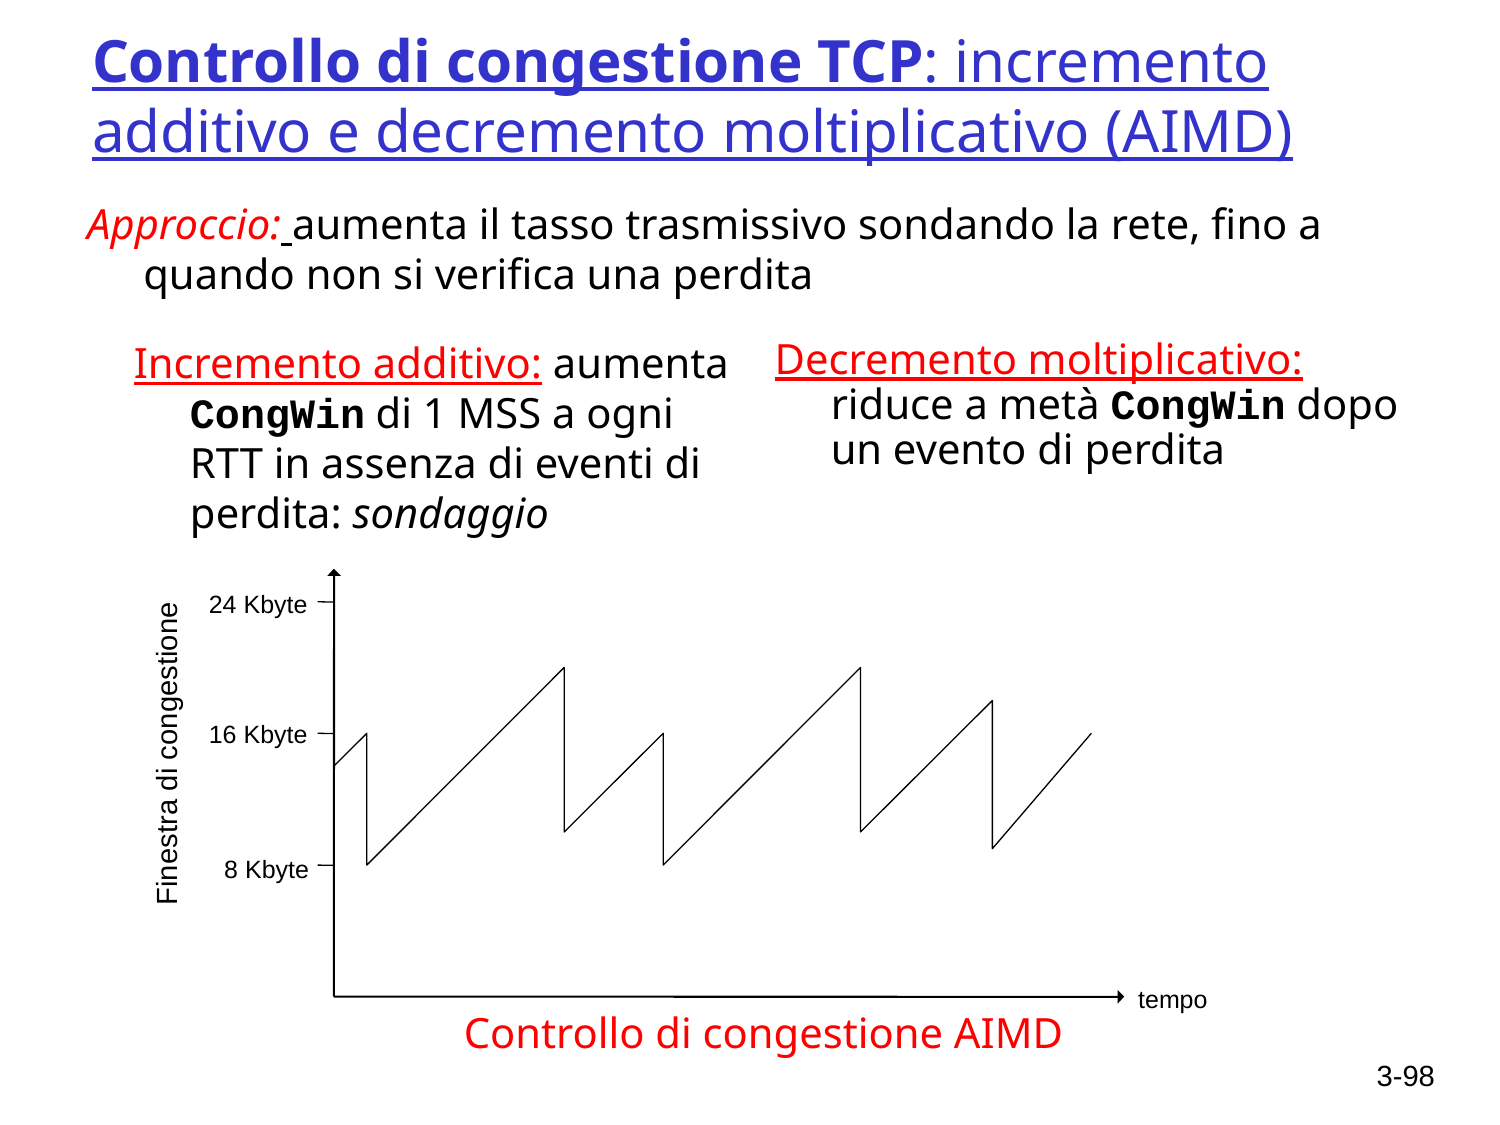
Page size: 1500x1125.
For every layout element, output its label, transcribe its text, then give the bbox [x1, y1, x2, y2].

text_box 24 Kbyte [208, 588, 308, 619]
text_box [327, 568, 341, 576]
slide_number 3-98 [1338, 1049, 1451, 1125]
text_box [1117, 990, 1125, 1004]
text_box Controllo di congestione AIMD [448, 999, 1078, 1065]
title Controllo di congestione TCP: incremento additivo e decremento moltiplicativo (AIMD) [76, 0, 1353, 188]
list Decremento moltiplicativo: riduce a metà CongWin dopo un evento di perdita [759, 330, 1427, 569]
text_box Incremento additivo: aumenta CongWin di 1 MSS a ogni RTT in assenza di eventi di perdita: sondaggio [118, 329, 744, 568]
text_box [333, 667, 1092, 866]
text_box 8 Kbyte [224, 853, 310, 884]
text_box tempo [1138, 983, 1208, 1014]
text_box Approccio: aumenta il tasso trasmissivo sondando la rete, fino a quando non si verifica una perdita [72, 190, 1423, 326]
text_box 16 Kbyte [208, 718, 308, 749]
text_box Finestra di congestione [147, 602, 183, 906]
